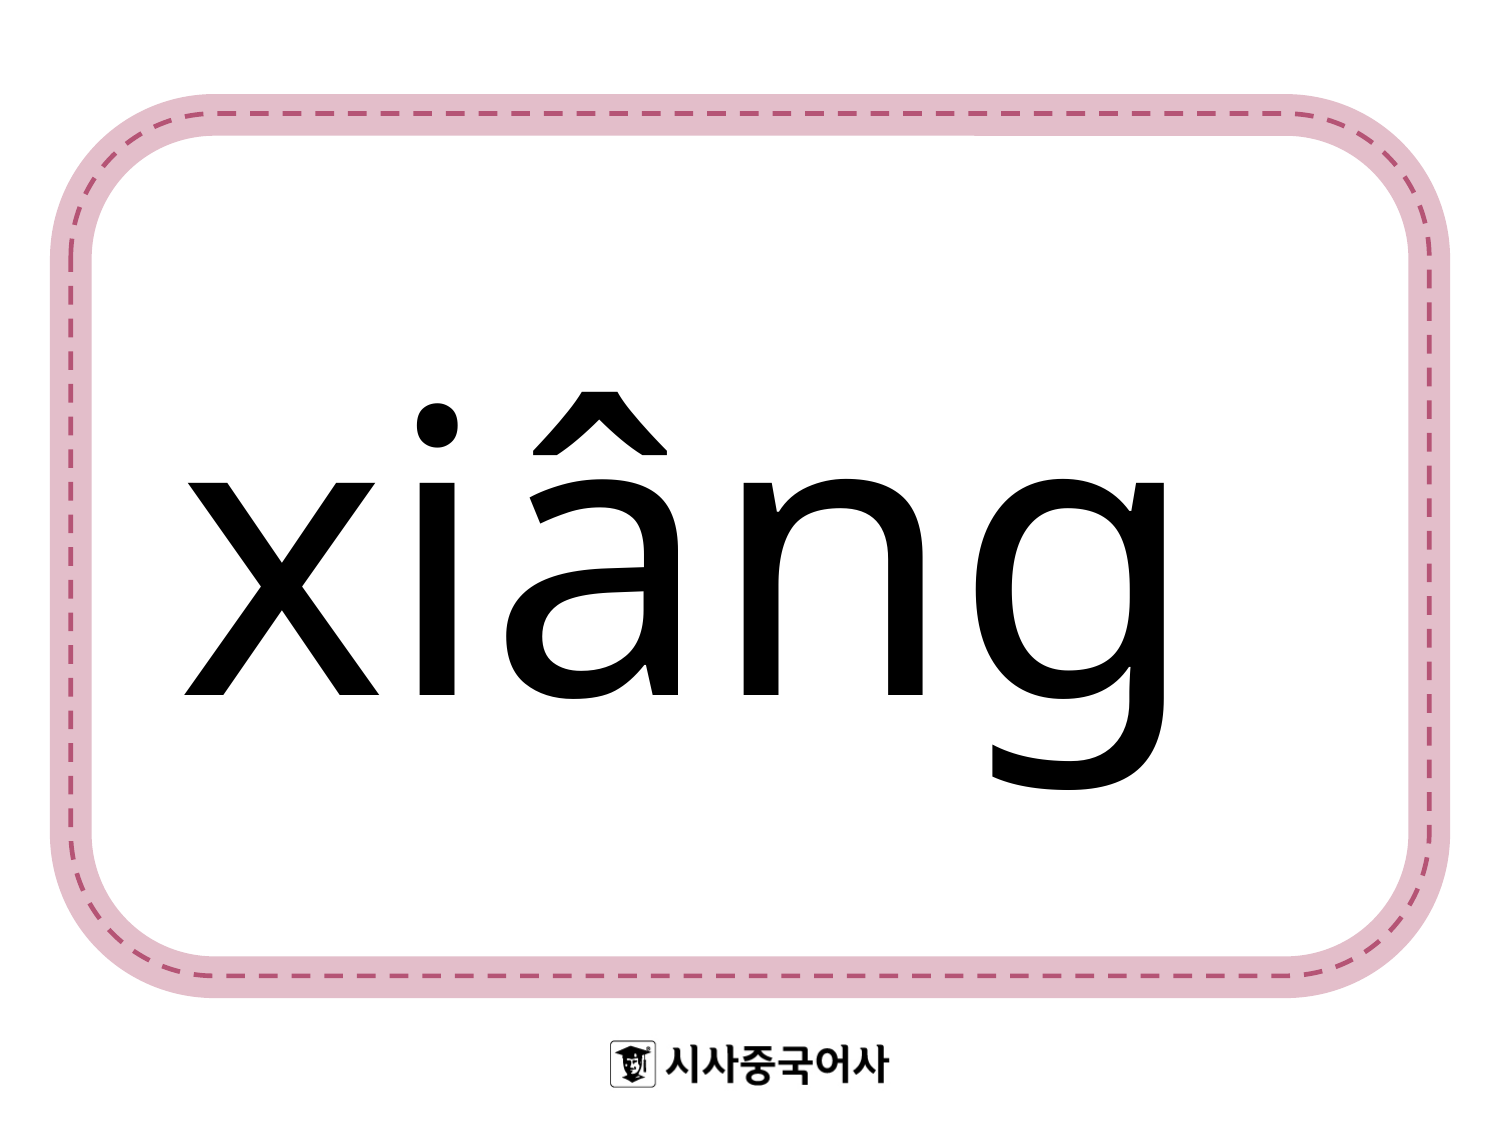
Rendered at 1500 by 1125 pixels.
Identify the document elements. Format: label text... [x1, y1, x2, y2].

picture [602, 1034, 898, 1094]
text_box xiâng [145, 172, 1354, 836]
